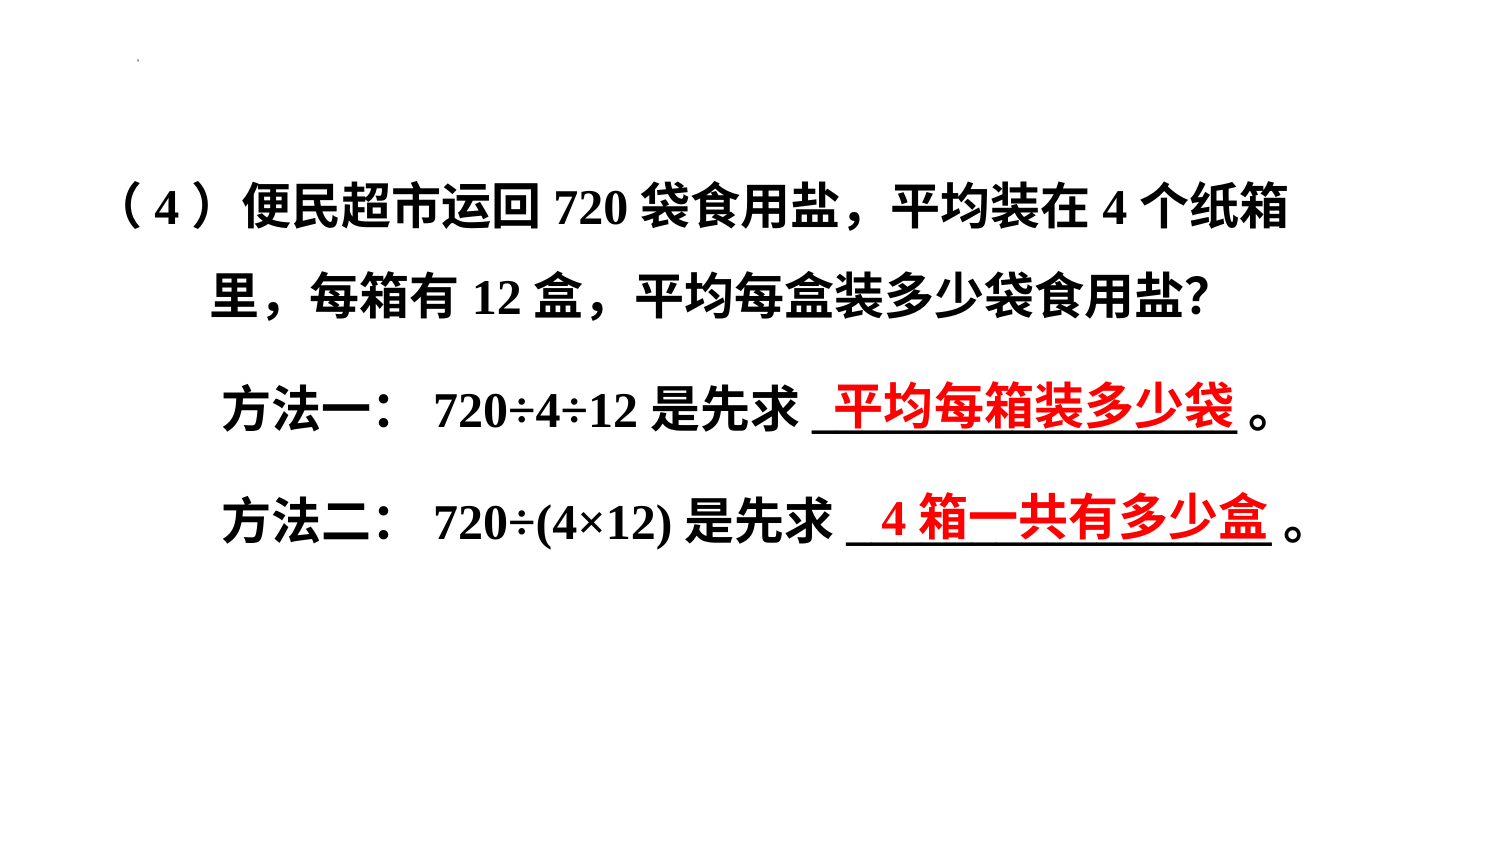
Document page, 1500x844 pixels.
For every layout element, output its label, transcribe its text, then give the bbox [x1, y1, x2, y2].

text_box 4箱一共有多少盒 [866, 447, 1338, 553]
text_box 平均每箱装多少袋 [819, 337, 1291, 442]
text_box 方法二：720÷(4×12)是先求_________________。 [206, 452, 1355, 558]
text_box （4）便民超市运回720袋食用盐，平均装在4个纸箱里，每箱有12盒，平均每盒装多少袋食用盐？ [77, 137, 1377, 333]
text_box 方法一：720÷4÷12是先求_________________。 [206, 340, 1355, 446]
